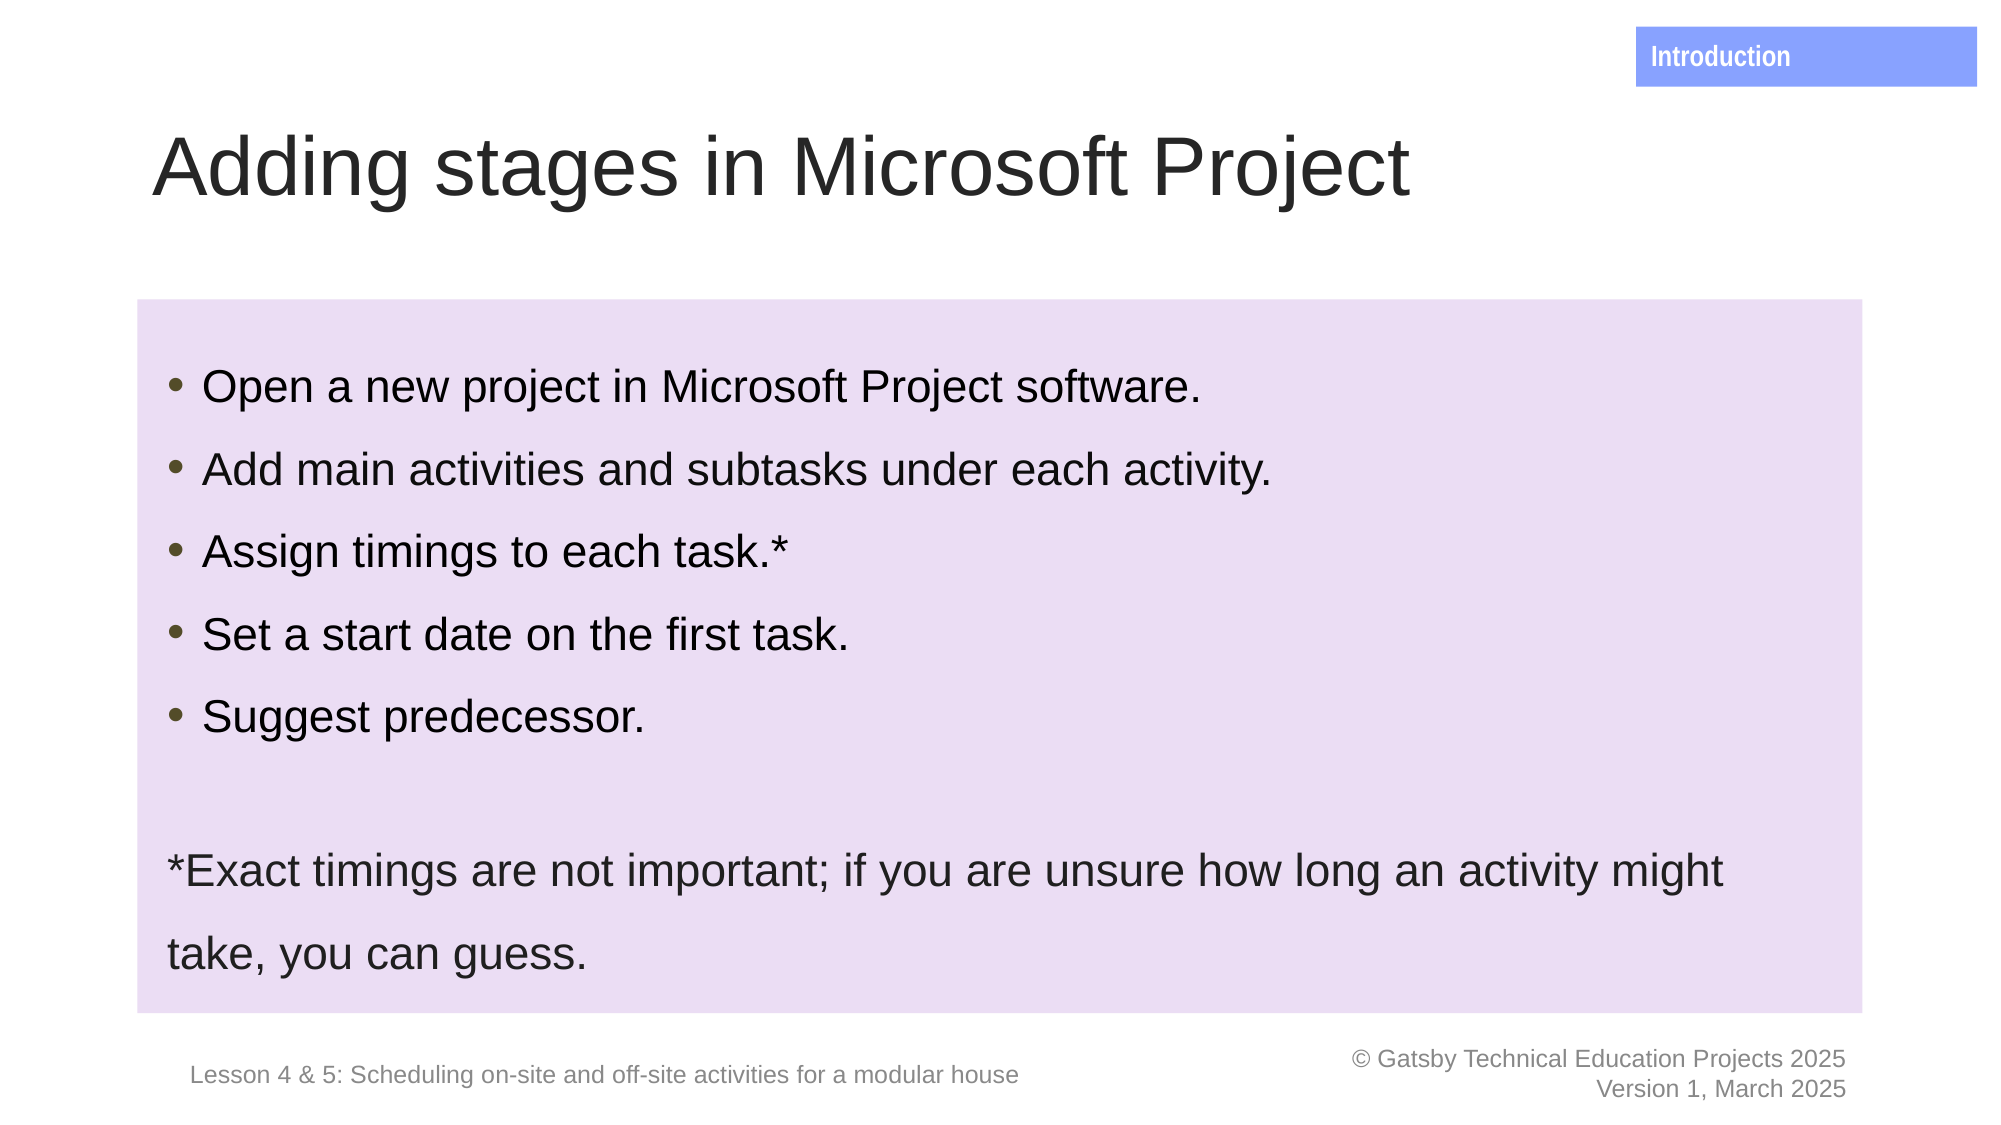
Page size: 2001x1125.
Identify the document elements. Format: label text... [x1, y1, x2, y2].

list Introduction [1636, 26, 1978, 87]
list Lesson 4 & 5: Scheduling on-site and off-site activities for a modular house [137, 1042, 1079, 1103]
title Adding stages in Microsoft Project [137, 59, 1863, 278]
list Open a new project in Microsoft Project software. Add main activities and subtasks under each activity. Assign timings to each task.* Set a start date on the first task. Suggest predecessor. *Exact timings are not important; if you are unsure how long an activity might take, you can guess. [137, 299, 1863, 1014]
